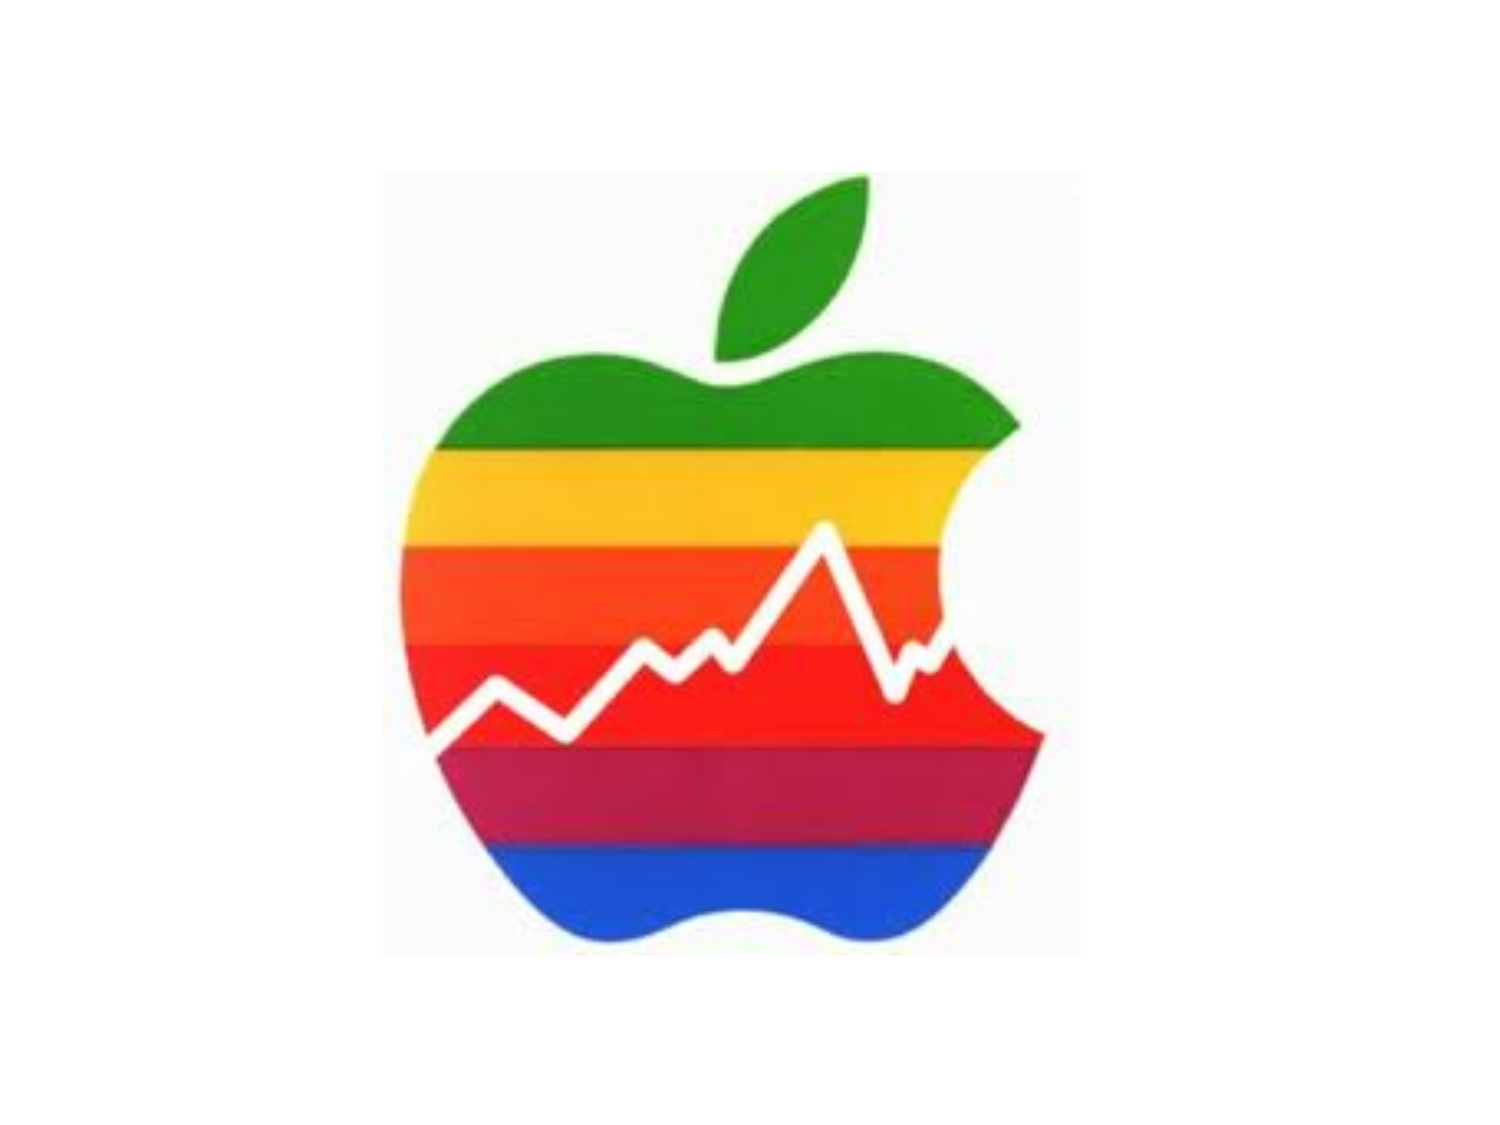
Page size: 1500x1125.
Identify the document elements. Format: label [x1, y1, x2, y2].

picture [383, 172, 1082, 956]
